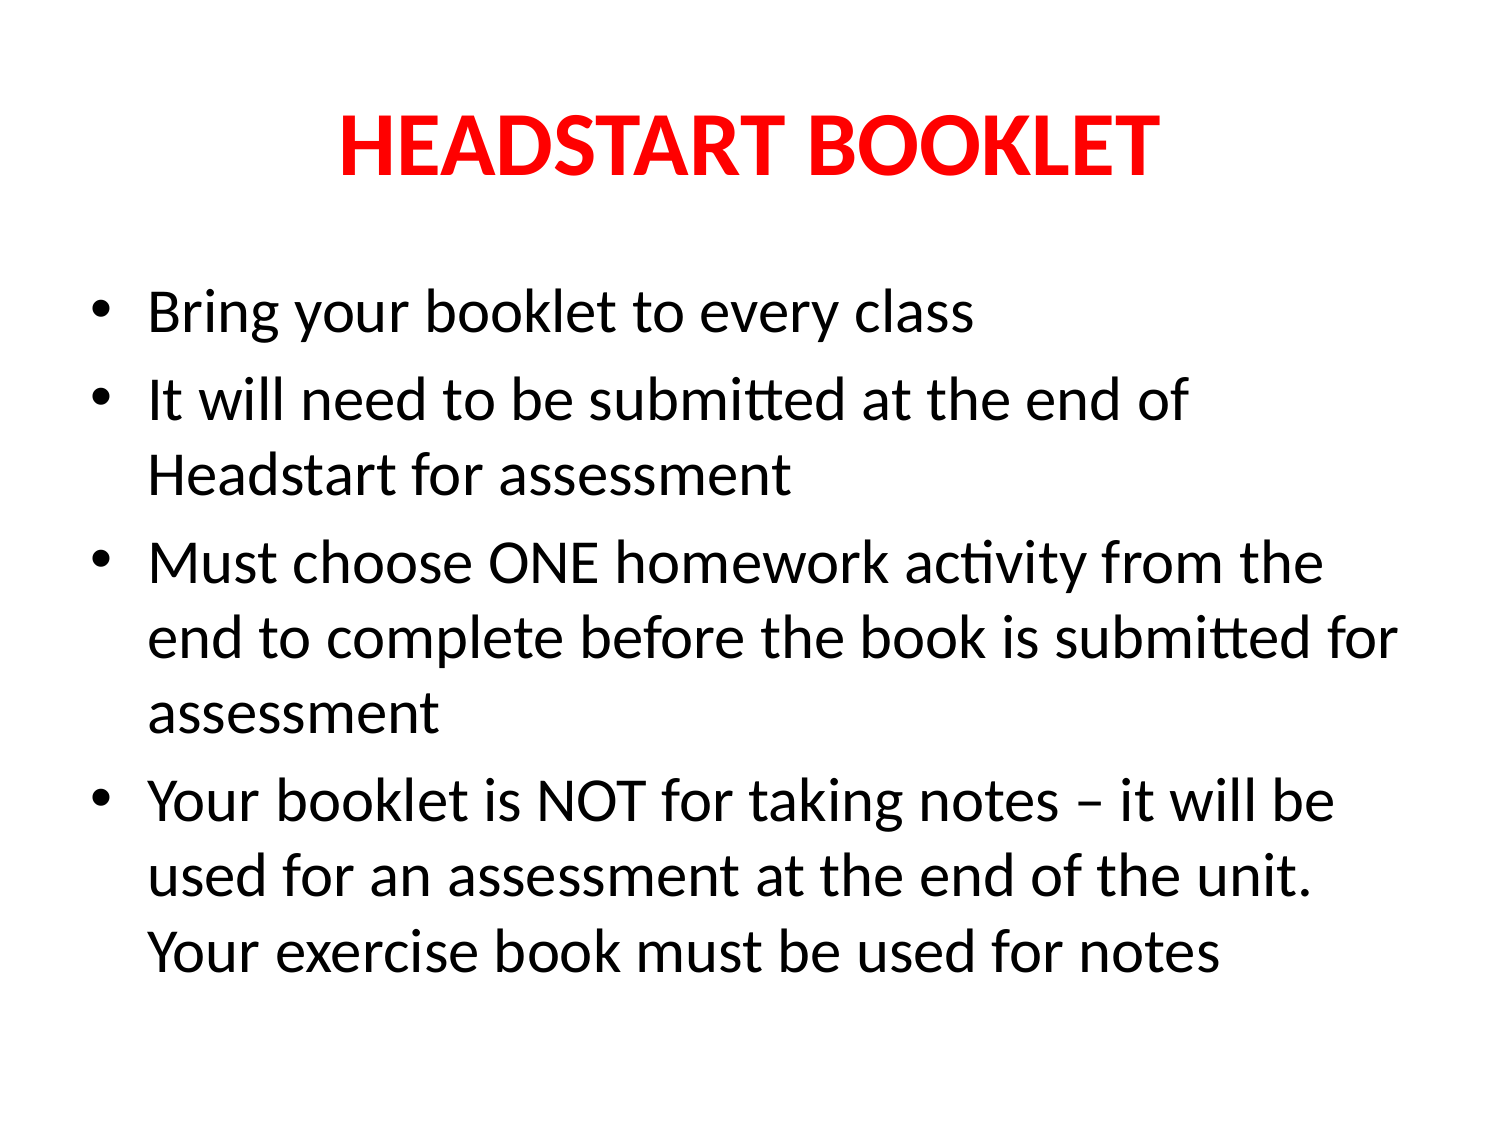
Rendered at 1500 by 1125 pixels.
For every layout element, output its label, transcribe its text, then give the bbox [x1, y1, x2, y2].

title HEADSTART BOOKLET [75, 45, 1425, 233]
list Bring your booklet to every class It will need to be submitted at the end of Headstart for assessment Must choose ONE homework activity from the end to complete before the book is submitted for assessment Your booklet is NOT for taking notes – it will be used for an assessment at the end of the unit. Your exercise book must be used for notes [75, 262, 1425, 1005]
